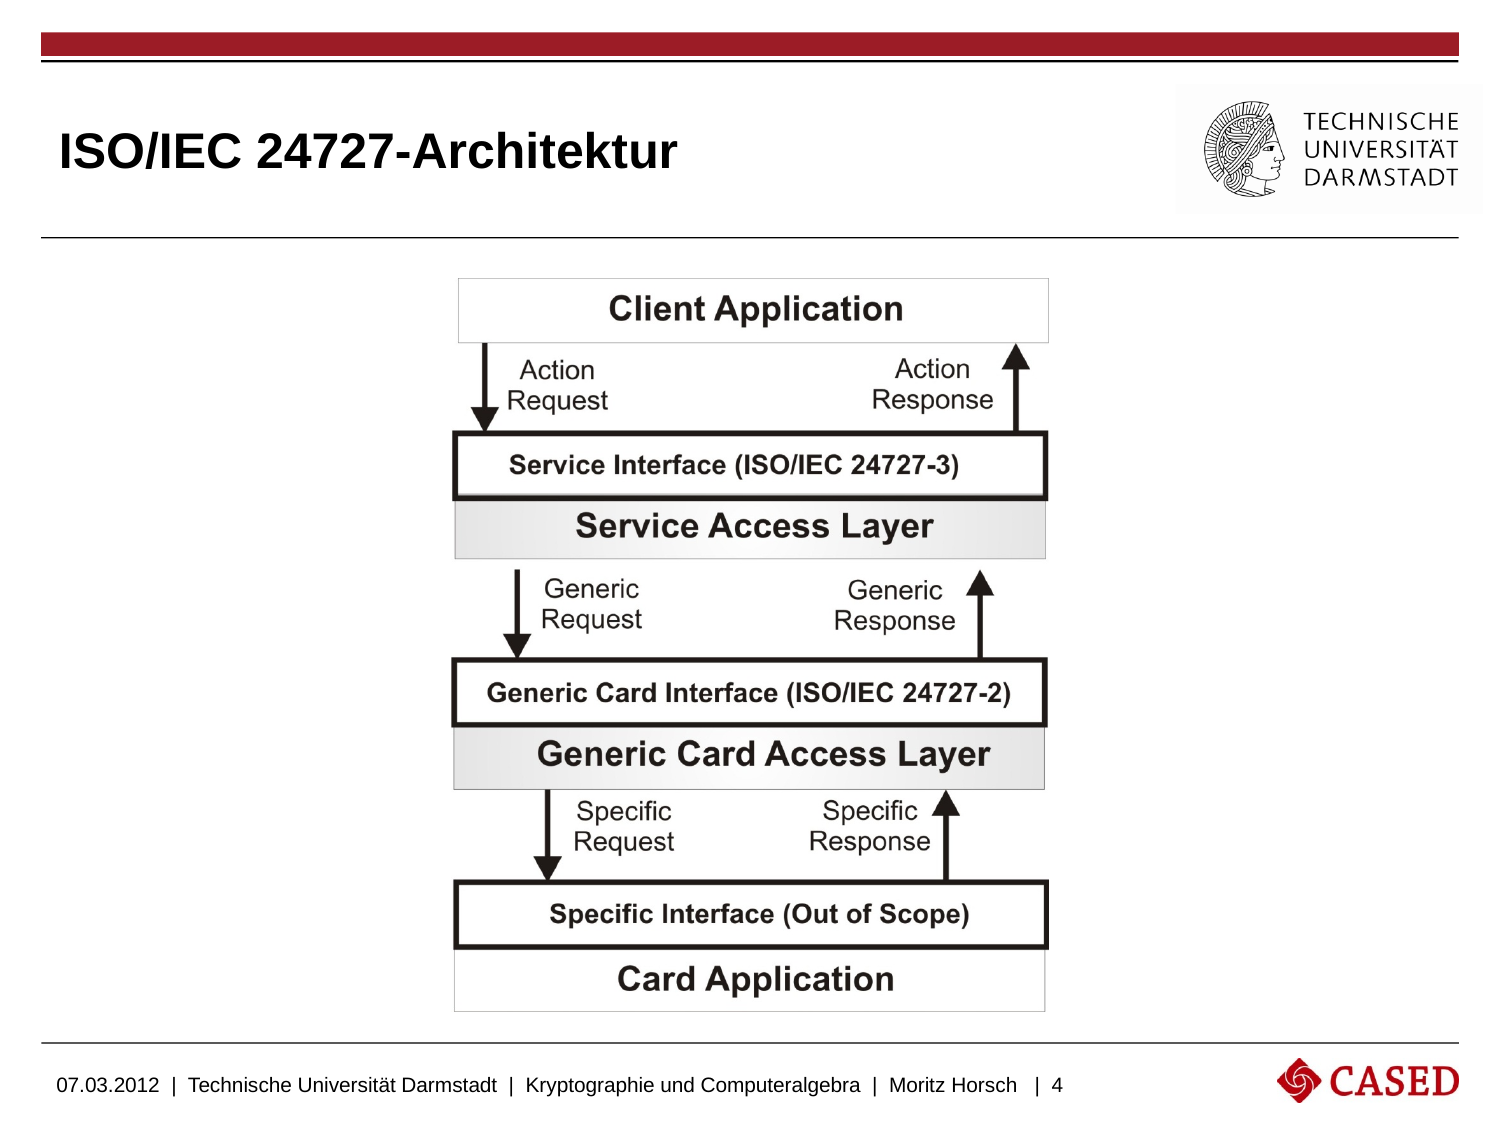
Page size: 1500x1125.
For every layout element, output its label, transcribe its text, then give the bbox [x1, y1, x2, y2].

title ISO/IEC 24727-Architektur [58, 79, 1149, 218]
picture [1175, 84, 1483, 214]
picture [1277, 1058, 1459, 1103]
picture [451, 278, 1049, 1012]
